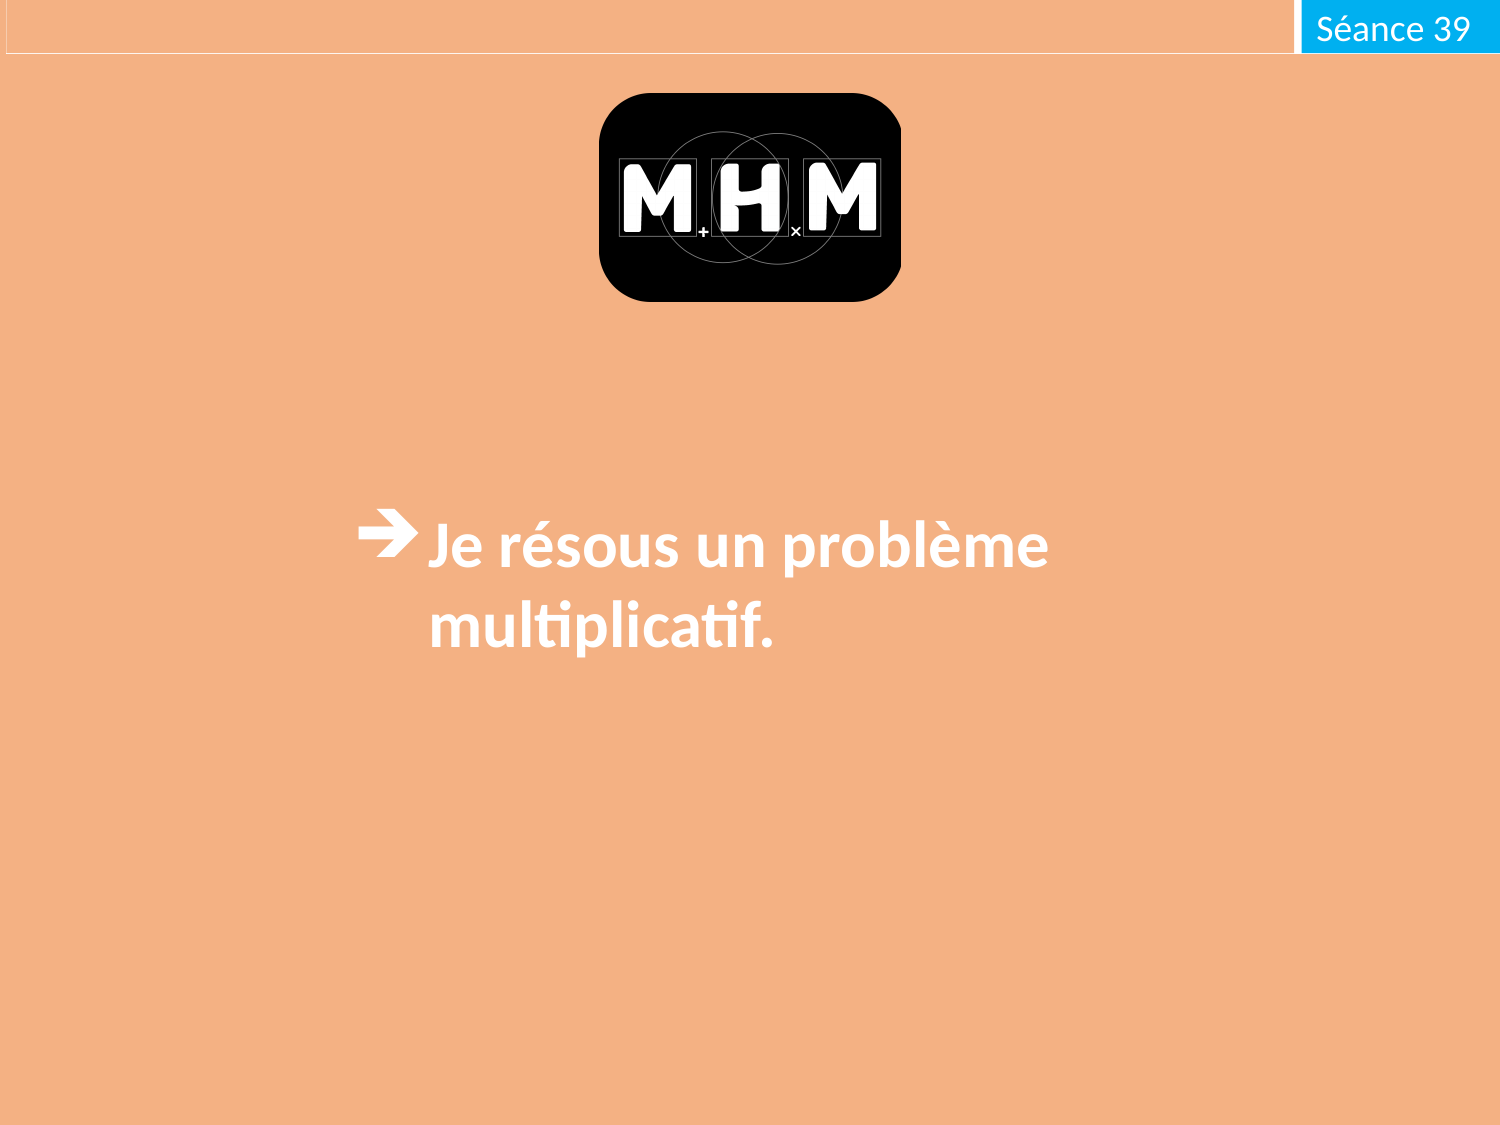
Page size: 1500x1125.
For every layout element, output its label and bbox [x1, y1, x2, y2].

text_box [0, 54, 1500, 1125]
